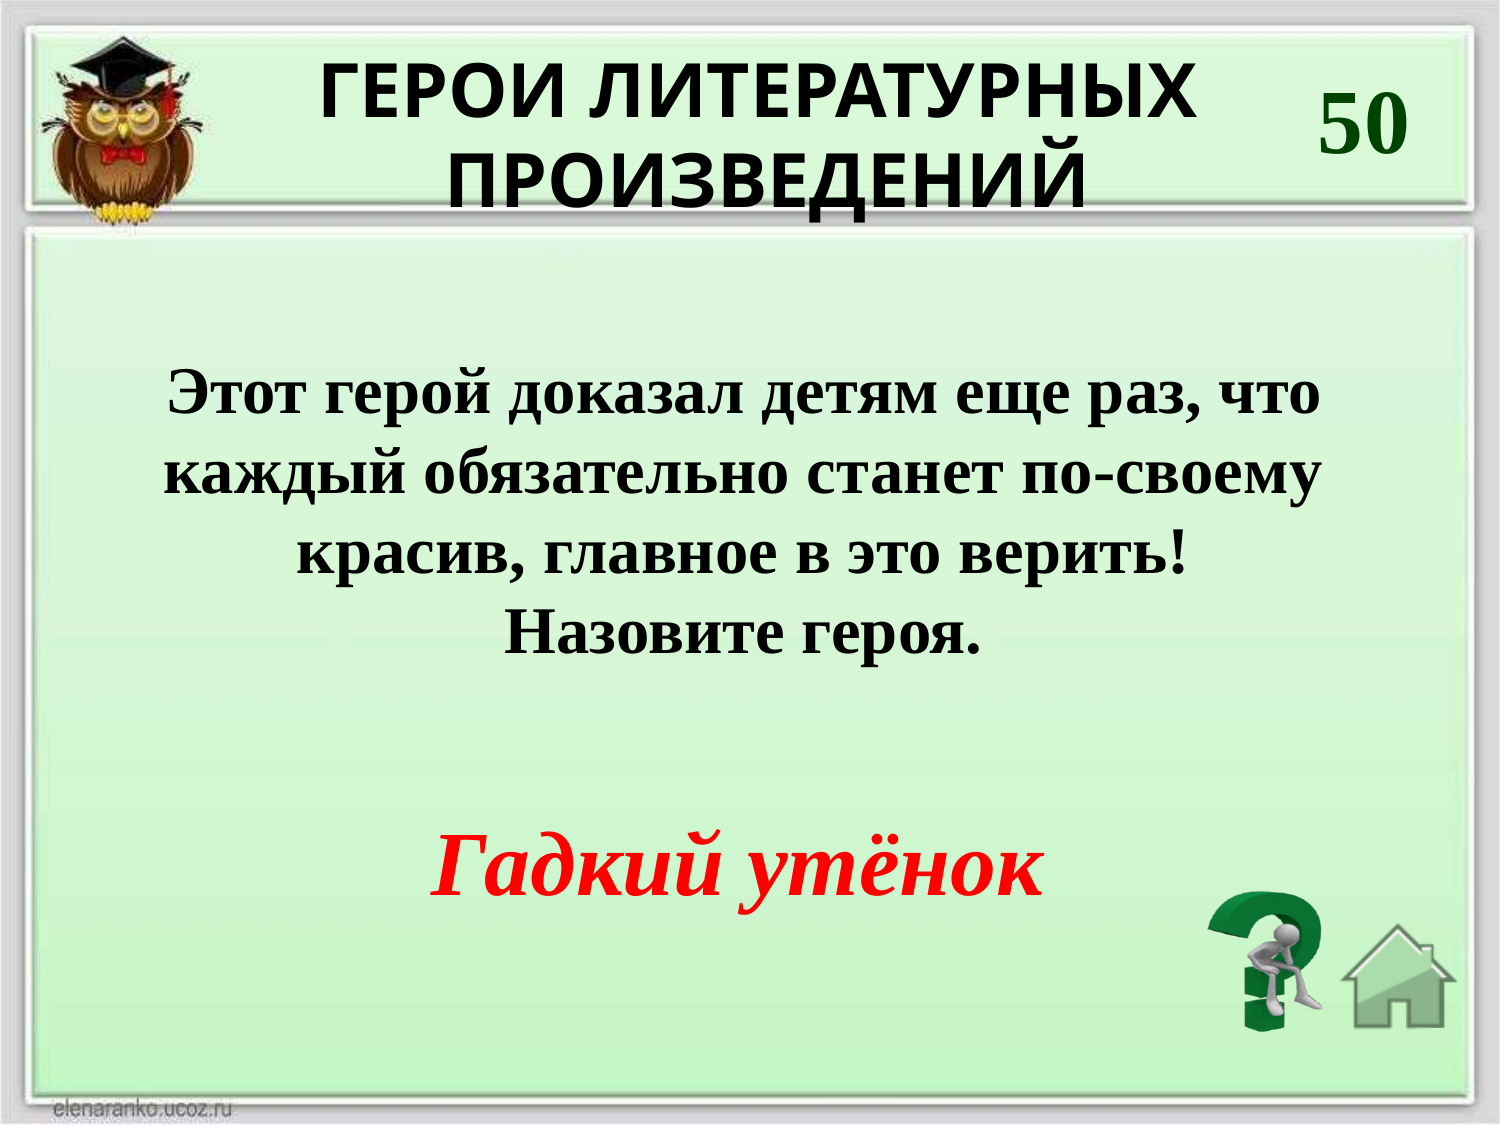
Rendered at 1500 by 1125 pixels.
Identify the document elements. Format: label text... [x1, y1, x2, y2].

picture [0, 0, 1500, 1125]
text_box Этот герой доказал детям еще раз, что каждый обязательно станет по-своему красив, главное в это верить! Назовите героя. [46, 339, 1441, 675]
text_box ГЕРОИ ЛИТЕРАТУРНЫХ ПРОИЗВЕДЕНИЙ [210, 35, 1325, 230]
text_box Гадкий утёнок [93, 796, 1382, 922]
text_box 50 [1281, 54, 1447, 180]
